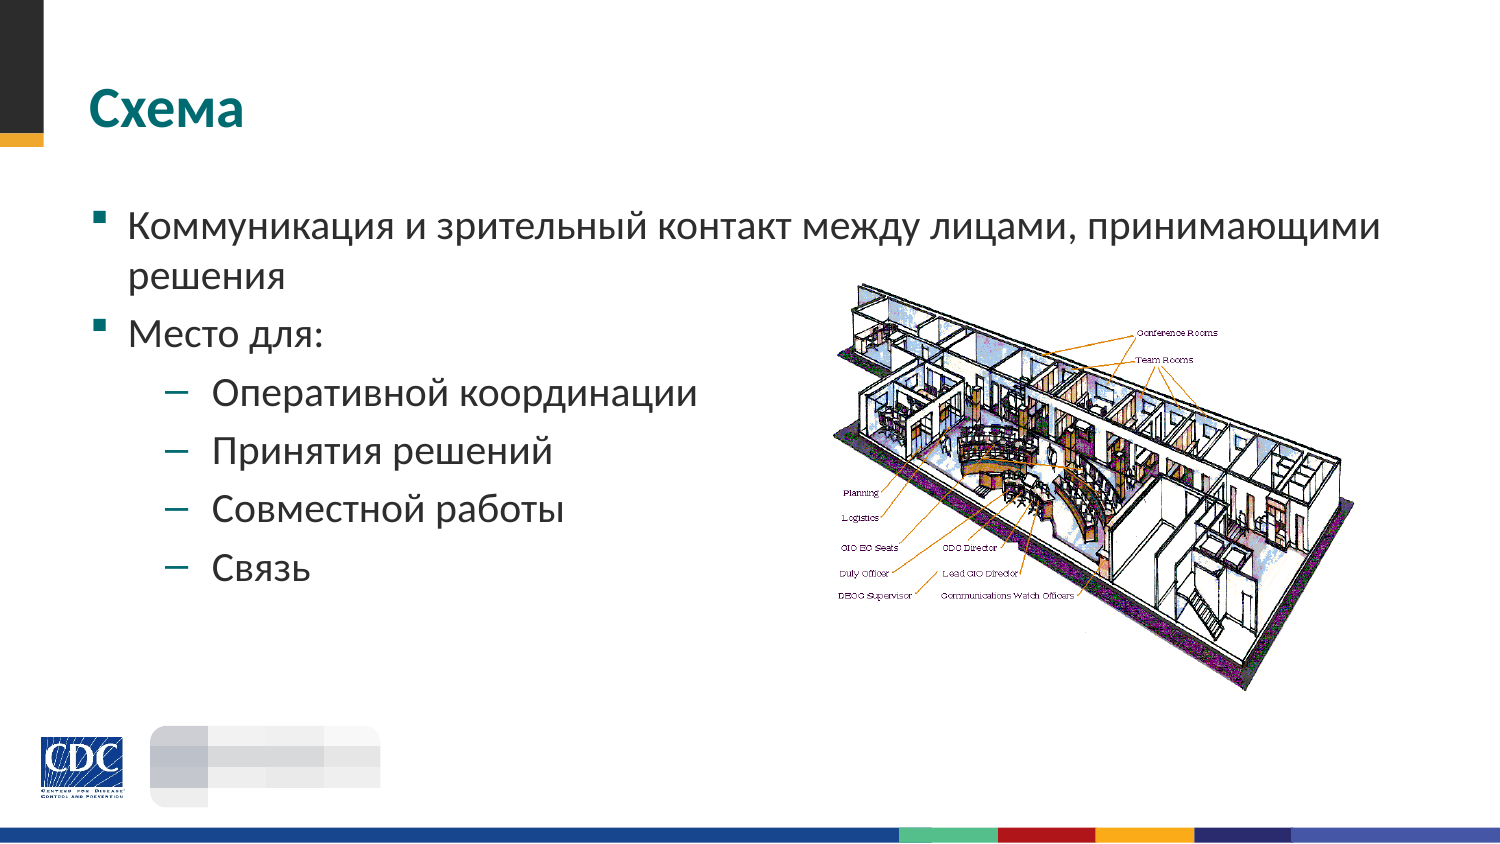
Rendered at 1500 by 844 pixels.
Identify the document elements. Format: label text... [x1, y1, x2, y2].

title Схема [75, 33, 1425, 147]
picture [829, 274, 1356, 697]
picture [41, 737, 125, 798]
list Коммуникация и зрительный контакт между лицами, принимающими решения Место для: Оперативной координации Принятия решений Совместной работы Связь [75, 190, 1414, 739]
